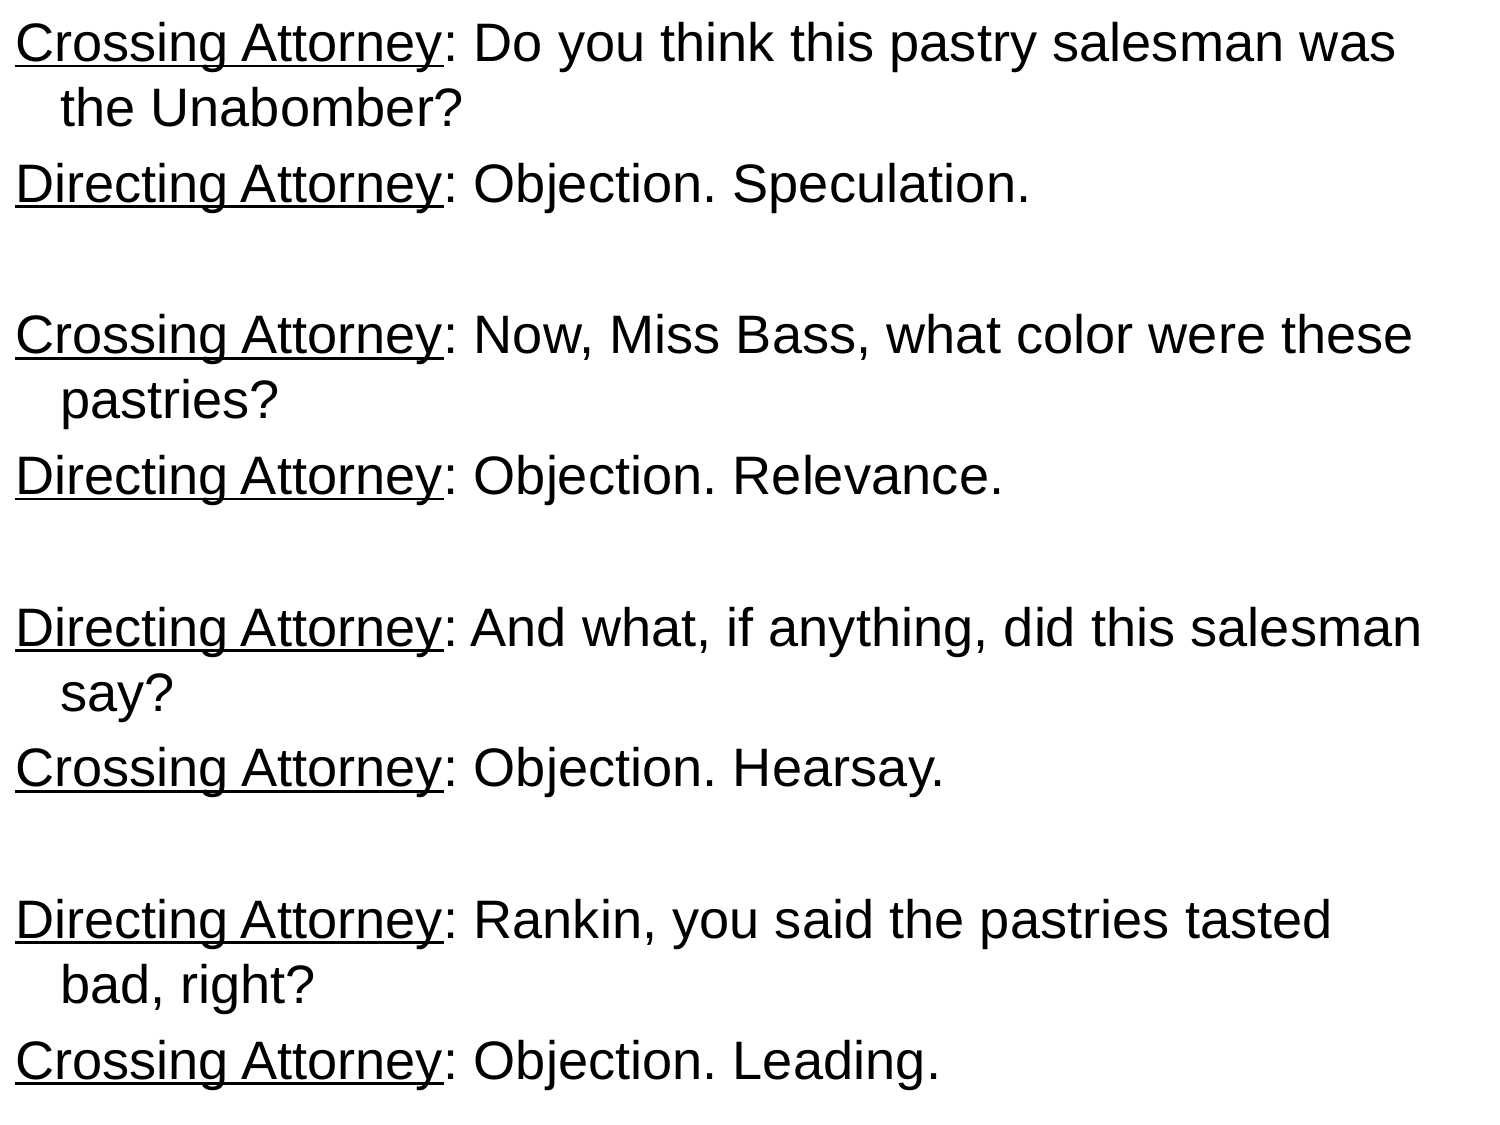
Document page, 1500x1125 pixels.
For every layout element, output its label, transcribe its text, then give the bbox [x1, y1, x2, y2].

list Crossing Attorney: Do you think this pastry salesman was the Unabomber? Directing Attorney: Objection. Speculation. Crossing Attorney: Now, Miss Bass, what color were these pastries? Directing Attorney: Objection. Relevance. Directing Attorney: And what, if anything, did this salesman say? Crossing Attorney: Objection. Hearsay. Directing Attorney: Rankin, you said the pastries tasted bad, right? Crossing Attorney: Objection. Leading. [0, 0, 1463, 900]
